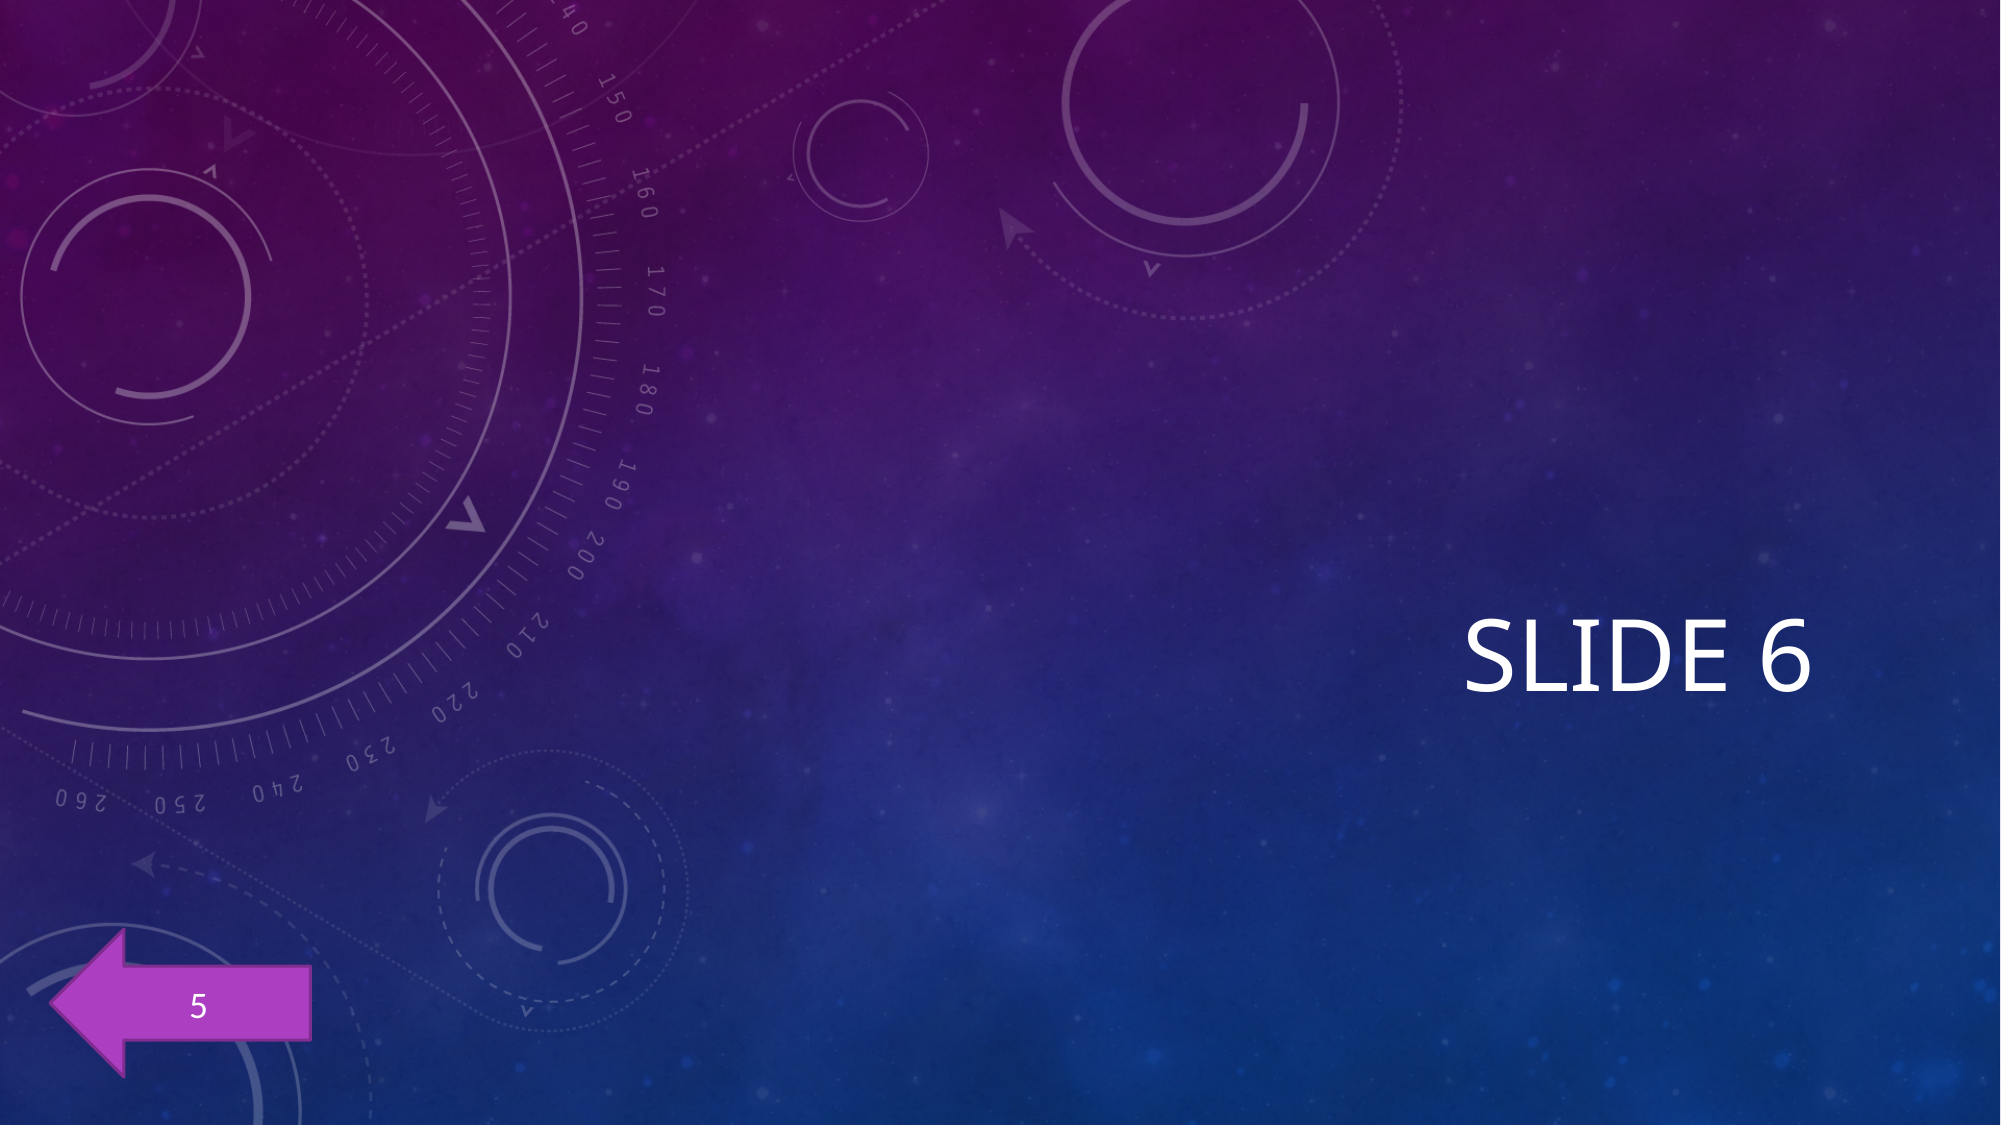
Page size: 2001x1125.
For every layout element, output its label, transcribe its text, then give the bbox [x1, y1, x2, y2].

picture [0, 0, 2001, 1125]
title Slide 6 [650, 322, 1831, 720]
text_box 5 [48, 927, 312, 1079]
